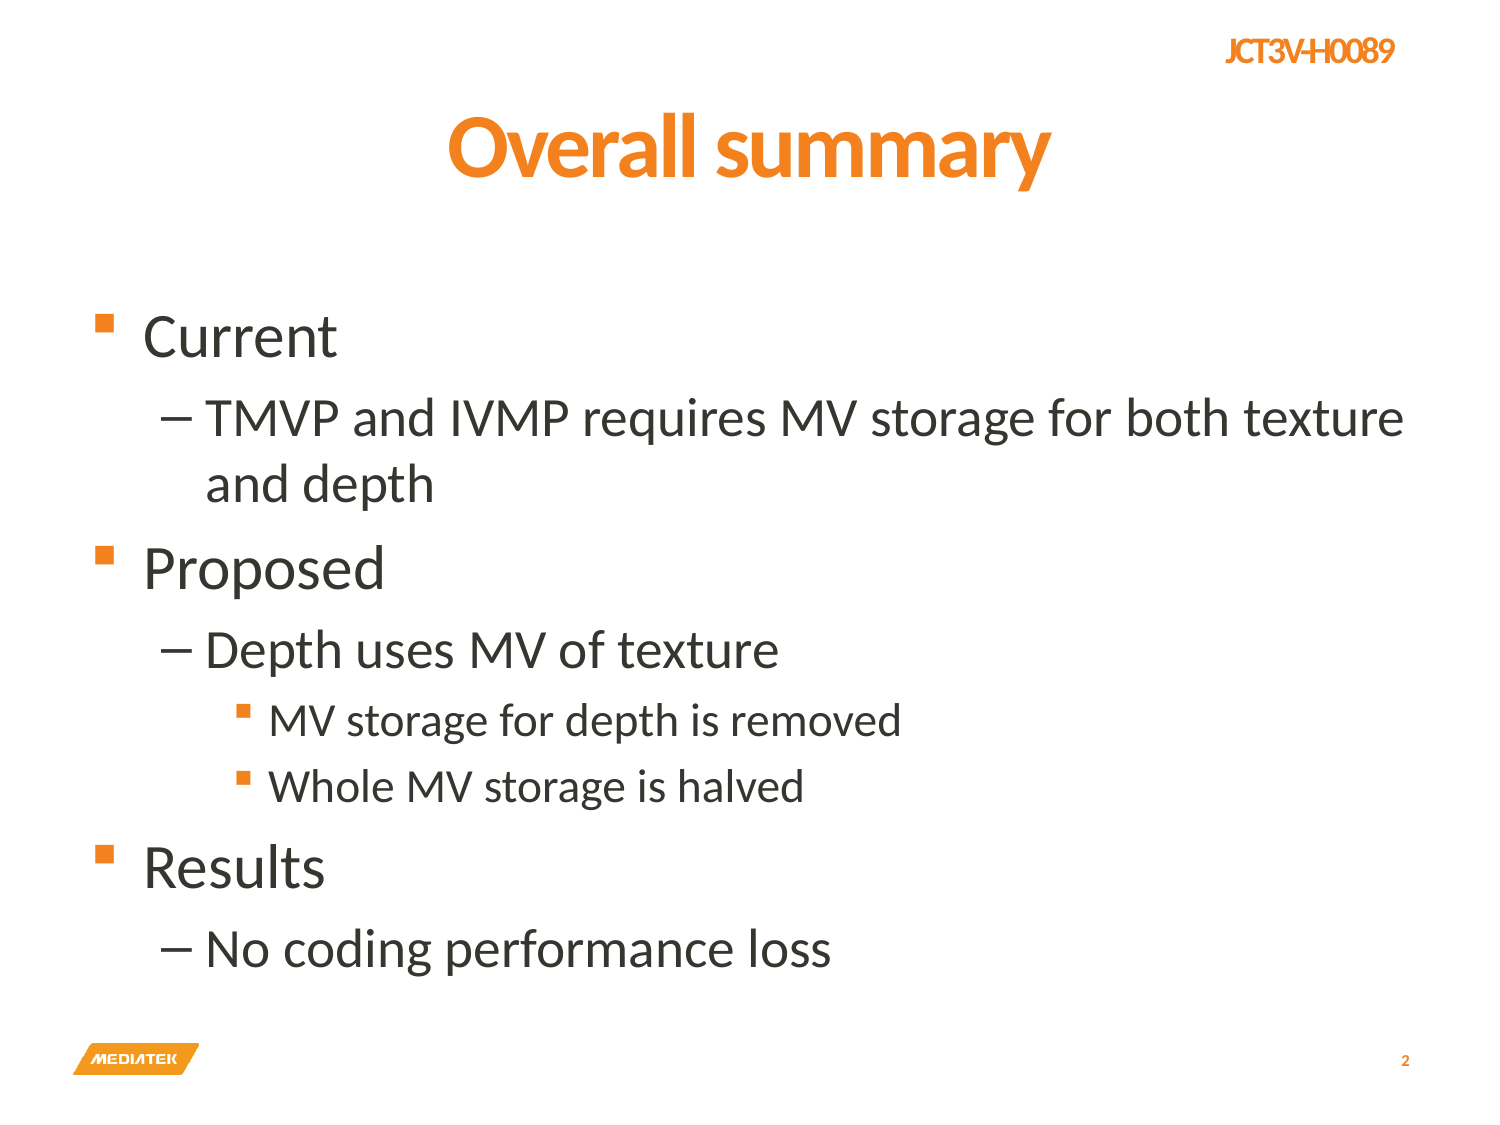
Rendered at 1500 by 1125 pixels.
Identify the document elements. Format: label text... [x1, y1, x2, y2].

list Current TMVP and IVMP requires MV storage for both texture and depth Proposed Depth uses MV of texture MV storage for depth is removed Whole MV storage is halved Results No coding performance loss [75, 286, 1425, 990]
title Overall summary [75, 99, 1425, 286]
picture [73, 1043, 199, 1075]
slide_number 2 [1251, 1029, 1425, 1090]
